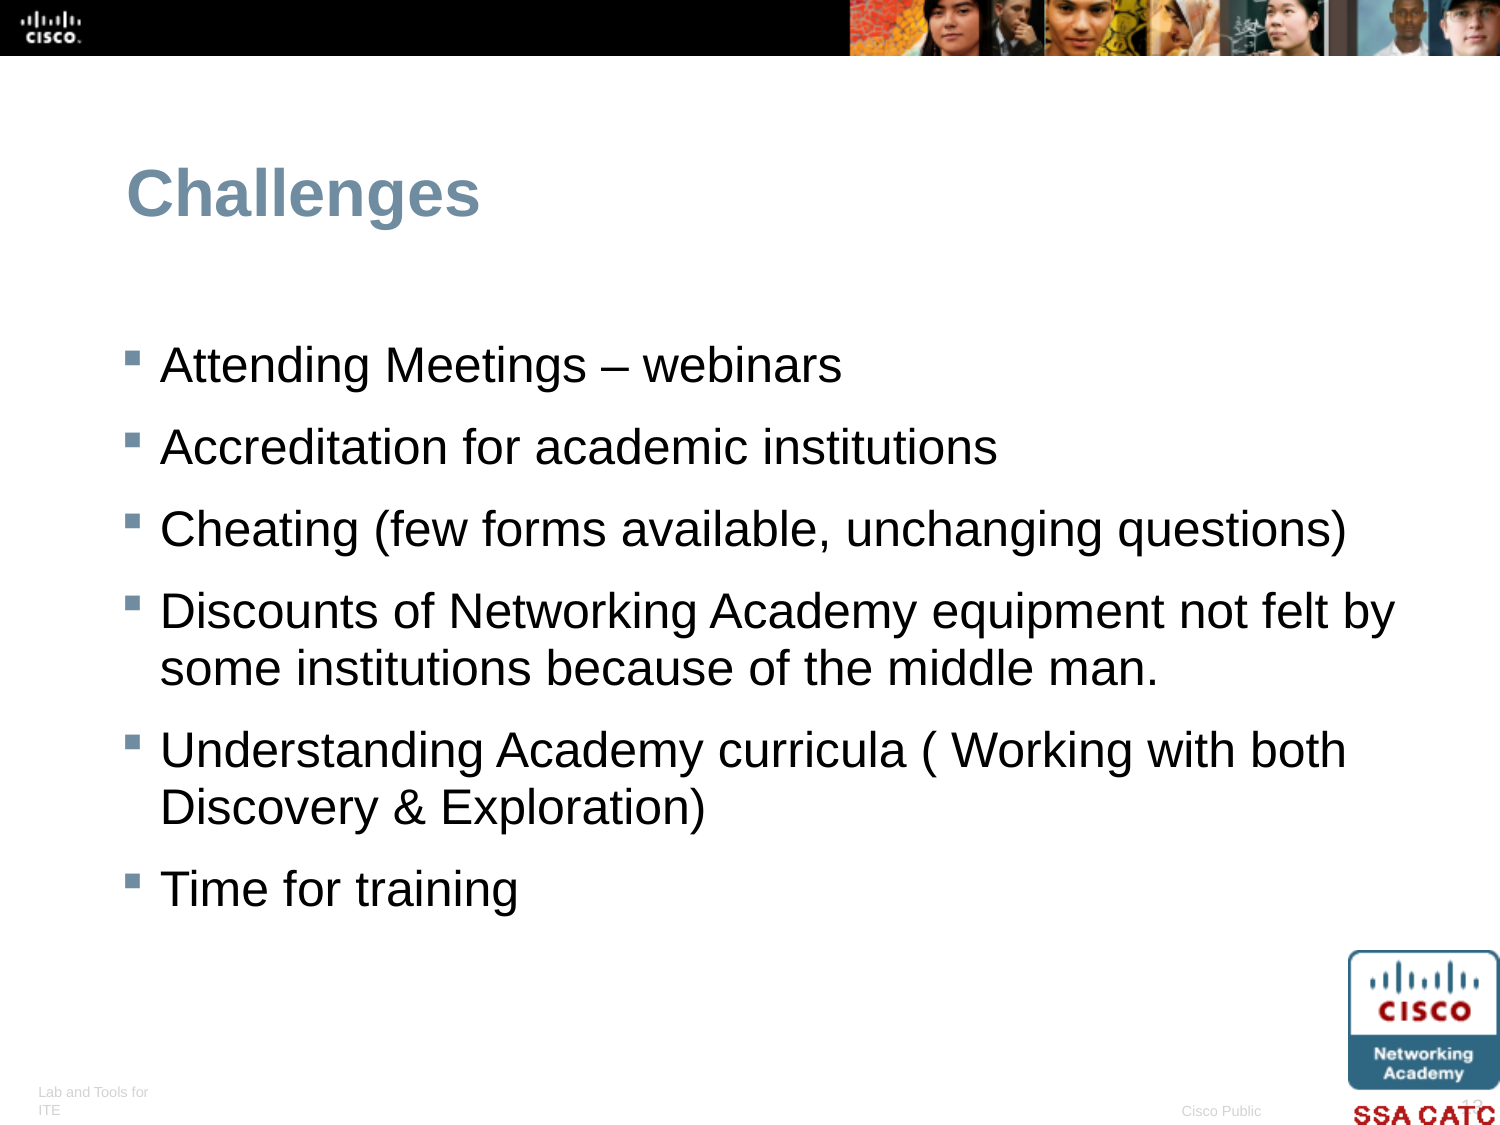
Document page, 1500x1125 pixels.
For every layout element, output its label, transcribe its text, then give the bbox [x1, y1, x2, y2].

title Challenges [112, 124, 1449, 238]
picture [1348, 950, 1500, 1125]
picture [0, 0, 1500, 56]
list Attending Meetings – webinars Accreditation for academic institutions Cheating (few forms available, unchanging questions) Discounts of Networking Academy equipment not felt by some institutions because of the middle man. Understanding Academy curricula ( Working with both Discovery & Exploration) Time for training [107, 330, 1411, 917]
